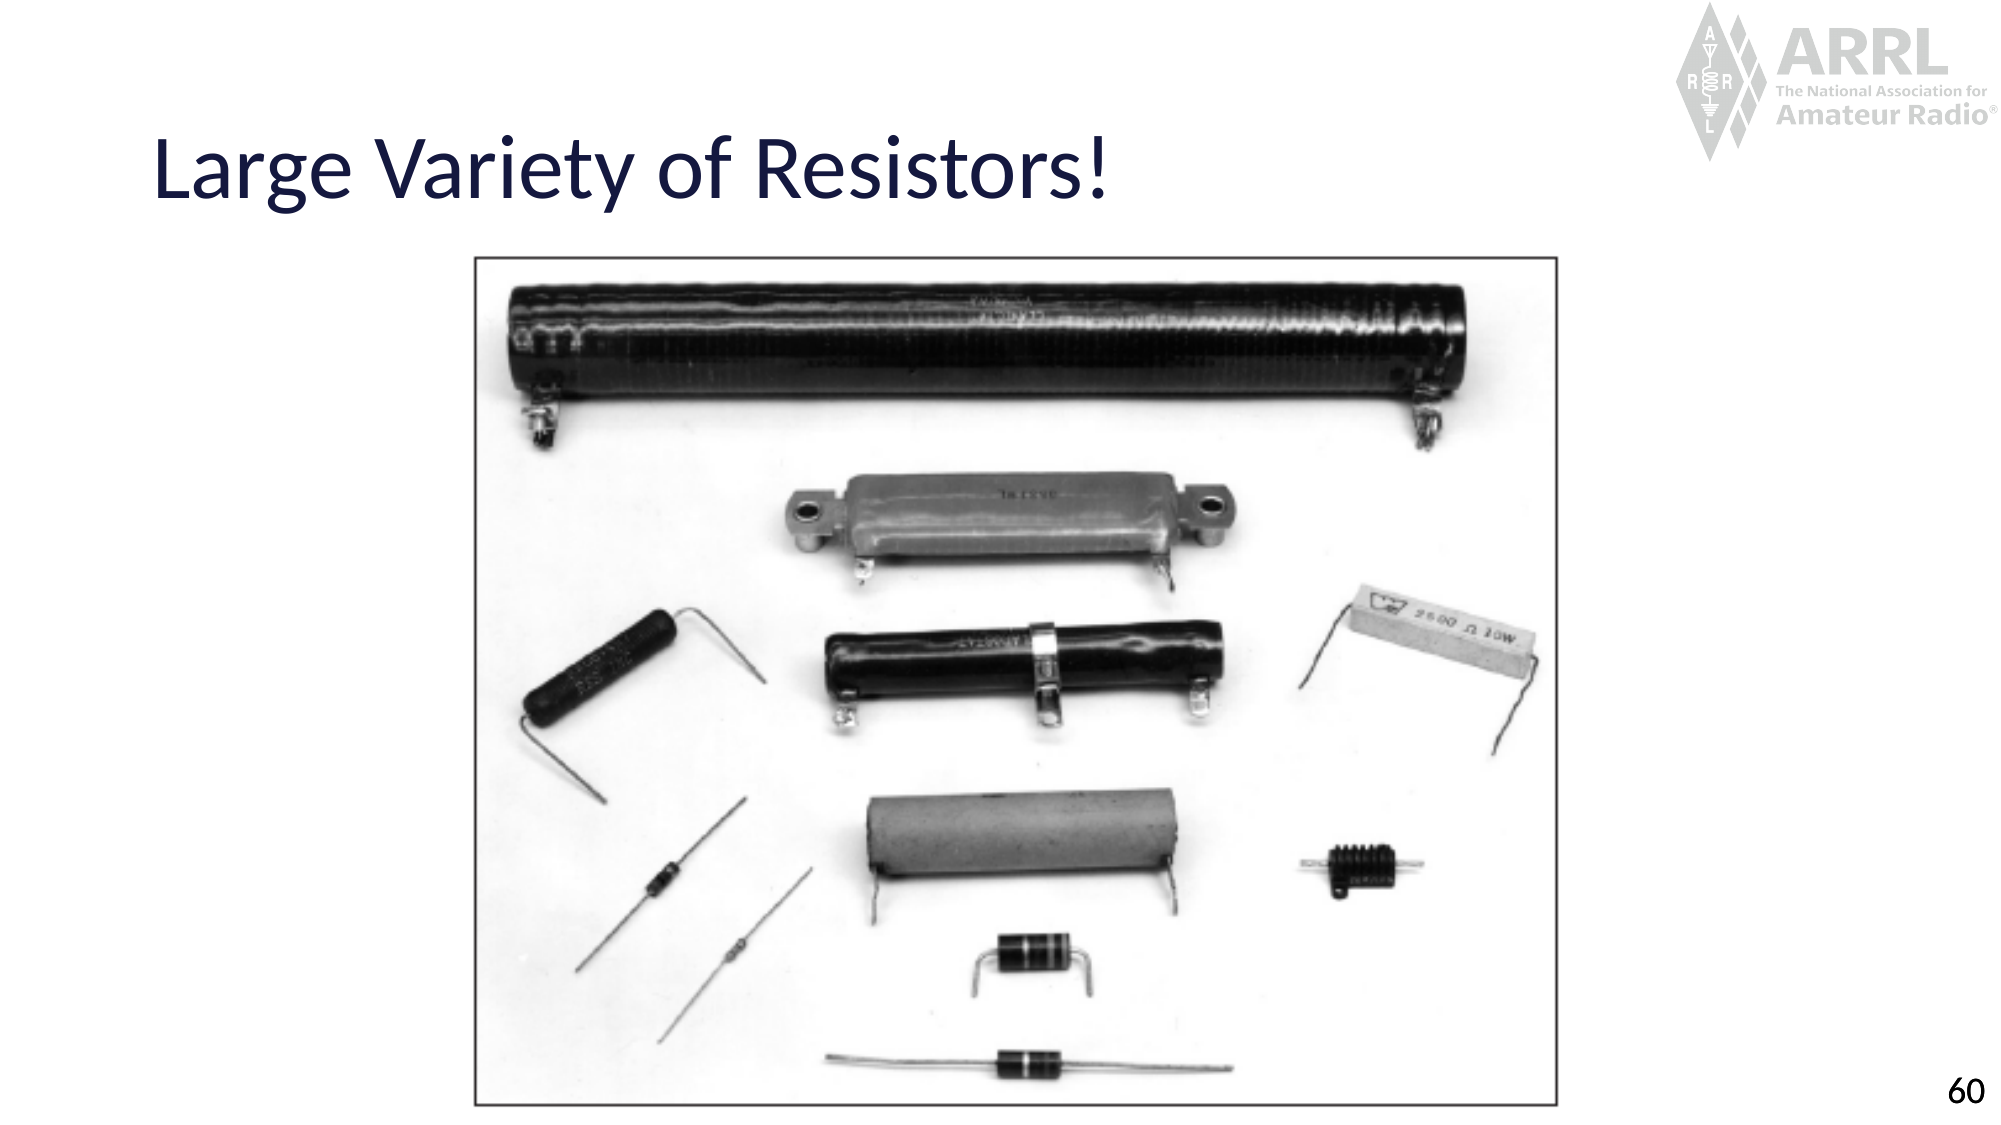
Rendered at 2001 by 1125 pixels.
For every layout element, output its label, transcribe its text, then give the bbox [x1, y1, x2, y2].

title Large Variety of Resistors! [137, 59, 1863, 278]
picture [1674, 0, 2000, 164]
picture [465, 250, 1566, 1117]
